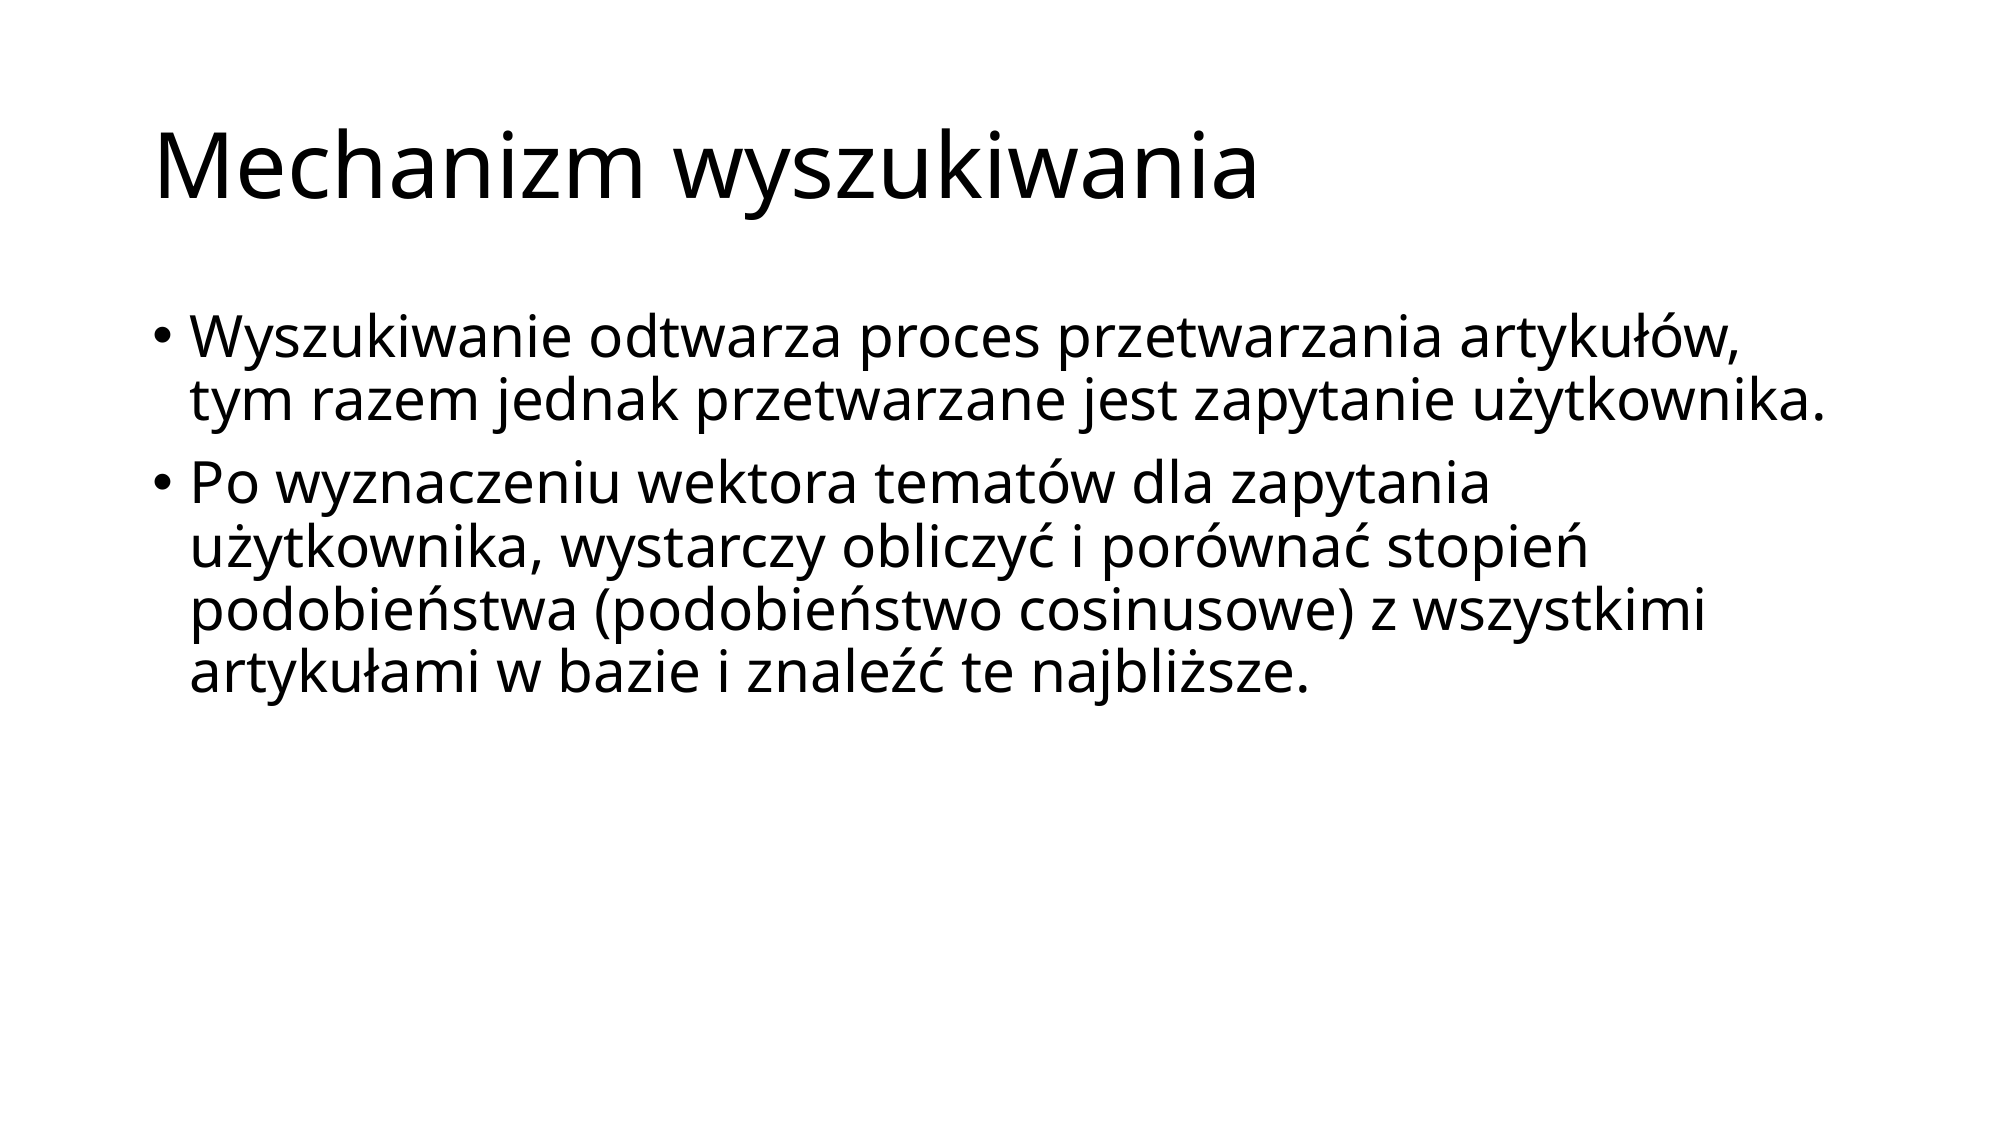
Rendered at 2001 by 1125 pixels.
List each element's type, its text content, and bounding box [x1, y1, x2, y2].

list Wyszukiwanie odtwarza proces przetwarzania artykułów, tym razem jednak przetwarzane jest zapytanie użytkownika. Po wyznaczeniu wektora tematów dla zapytania użytkownika, wystarczy obliczyć i porównać stopień podobieństwa (podobieństwo cosinusowe) z wszystkimi artykułami w bazie i znaleźć te najbliższe. [137, 299, 1863, 1014]
title Mechanizm wyszukiwania [137, 59, 1863, 278]
